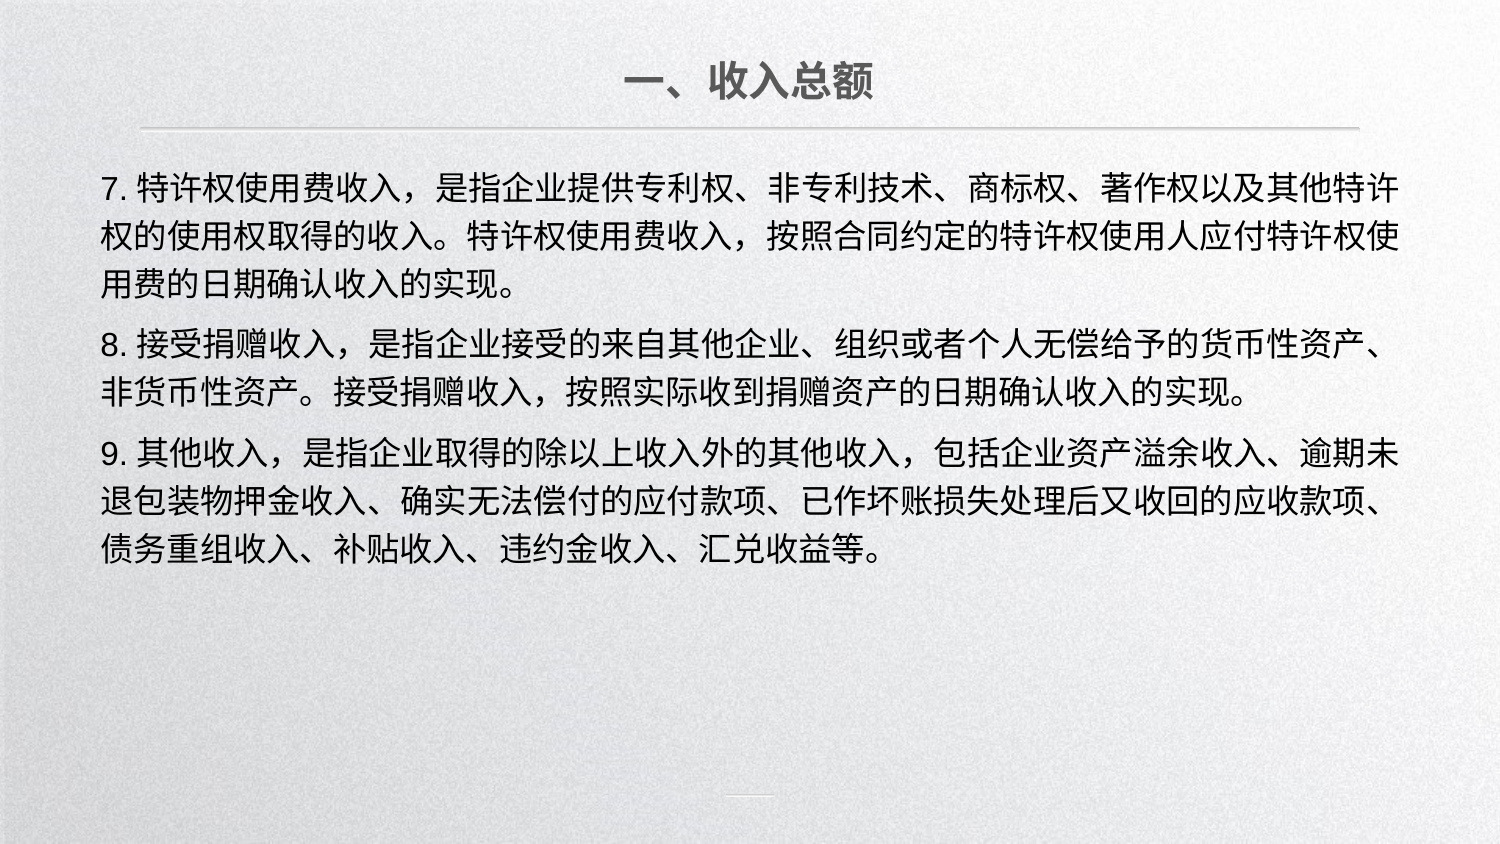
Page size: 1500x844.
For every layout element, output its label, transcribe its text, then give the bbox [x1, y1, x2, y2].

text_box 一、收入总额 [459, 49, 1038, 111]
text_box 7.特许权使用费收入，是指企业提供专利权、非专利技术、商标权、著作权以及其他特许权的使用权取得的收入。特许权使用费收入，按照合同约定的特许权使用人应付特许权使用费的日期确认收入的实现。 8.接受捐赠收入，是指企业接受的来自其他企业、组织或者个人无偿给予的货币性资产、非货币性资产。接受捐赠收入，按照实际收到捐赠资产的日期确认收入的实现。 9.其他收入，是指企业取得的除以上收入外的其他收入，包括企业资产溢余收入、逾期未退包装物押金收入、确实无法偿付的应付款项、已作坏账损失处理后又收回的应收款项、债务重组收入、补贴收入、违约金收入、汇兑收益等。 [100, 159, 1400, 629]
picture [0, 0, 1500, 844]
